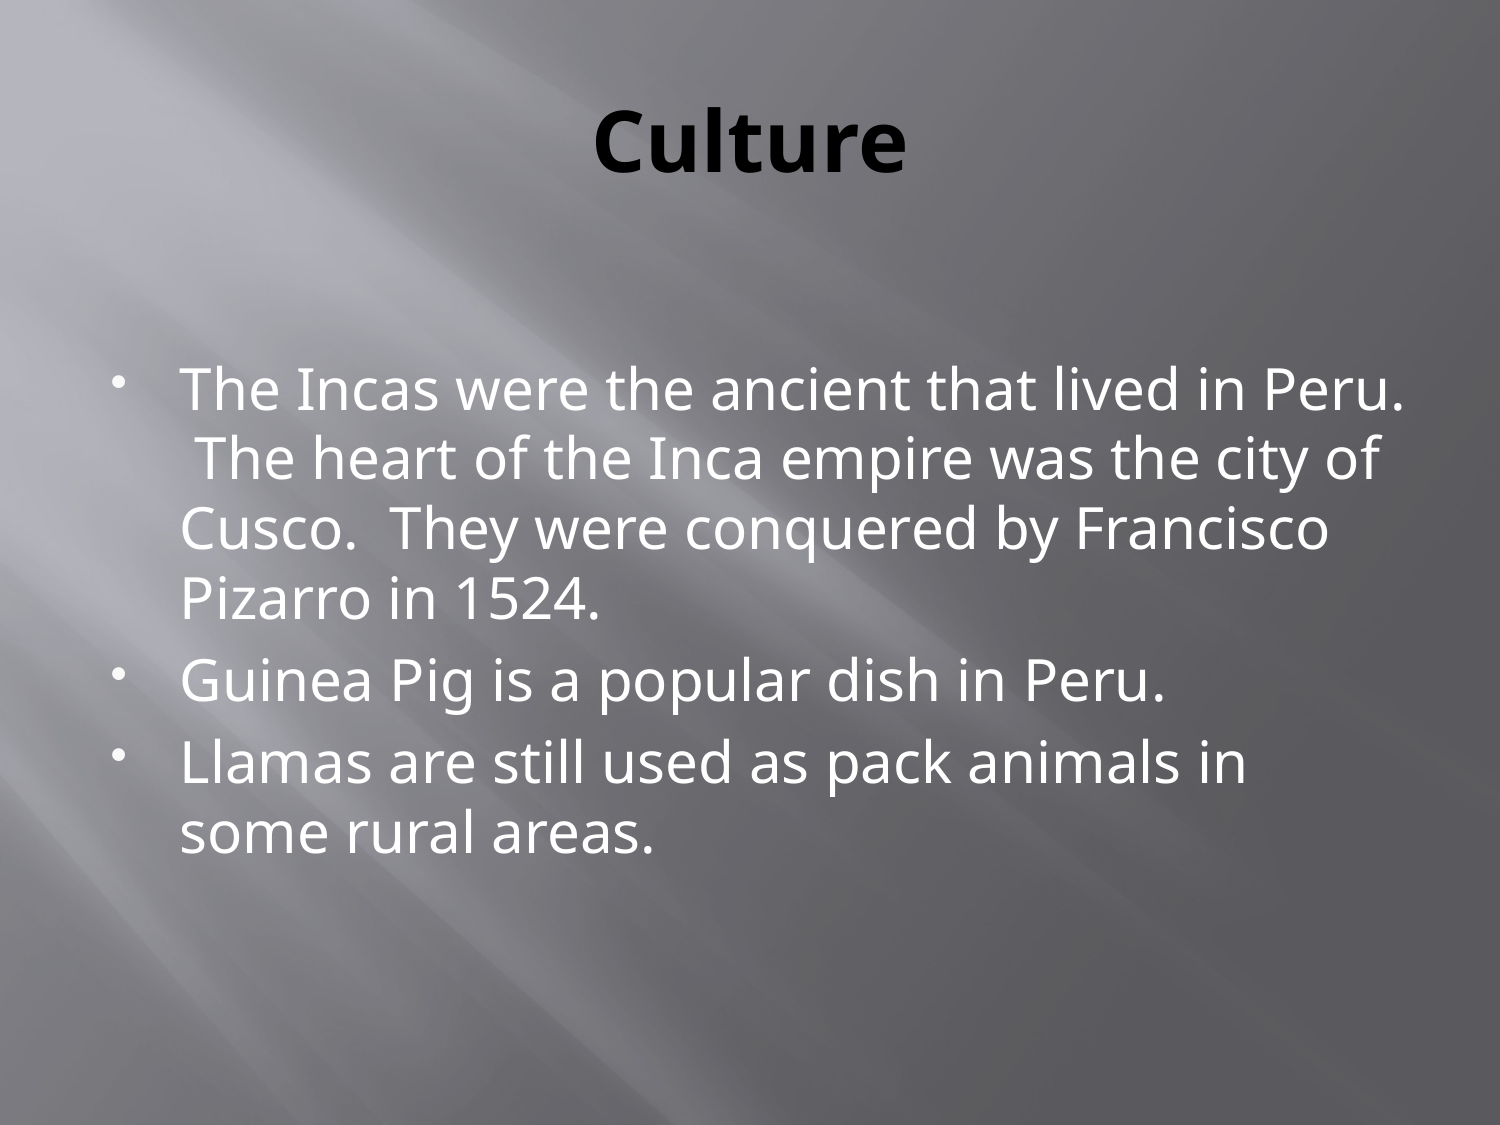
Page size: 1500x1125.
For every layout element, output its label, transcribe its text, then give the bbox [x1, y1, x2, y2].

list The Incas were the ancient that lived in Peru. The heart of the Inca empire was the city of Cusco. They were conquered by Francisco Pizarro in 1524. Guinea Pig is a popular dish in Peru. Llamas are still used as pack animals in some rural areas. [75, 262, 1425, 1035]
title Culture [75, 45, 1425, 233]
